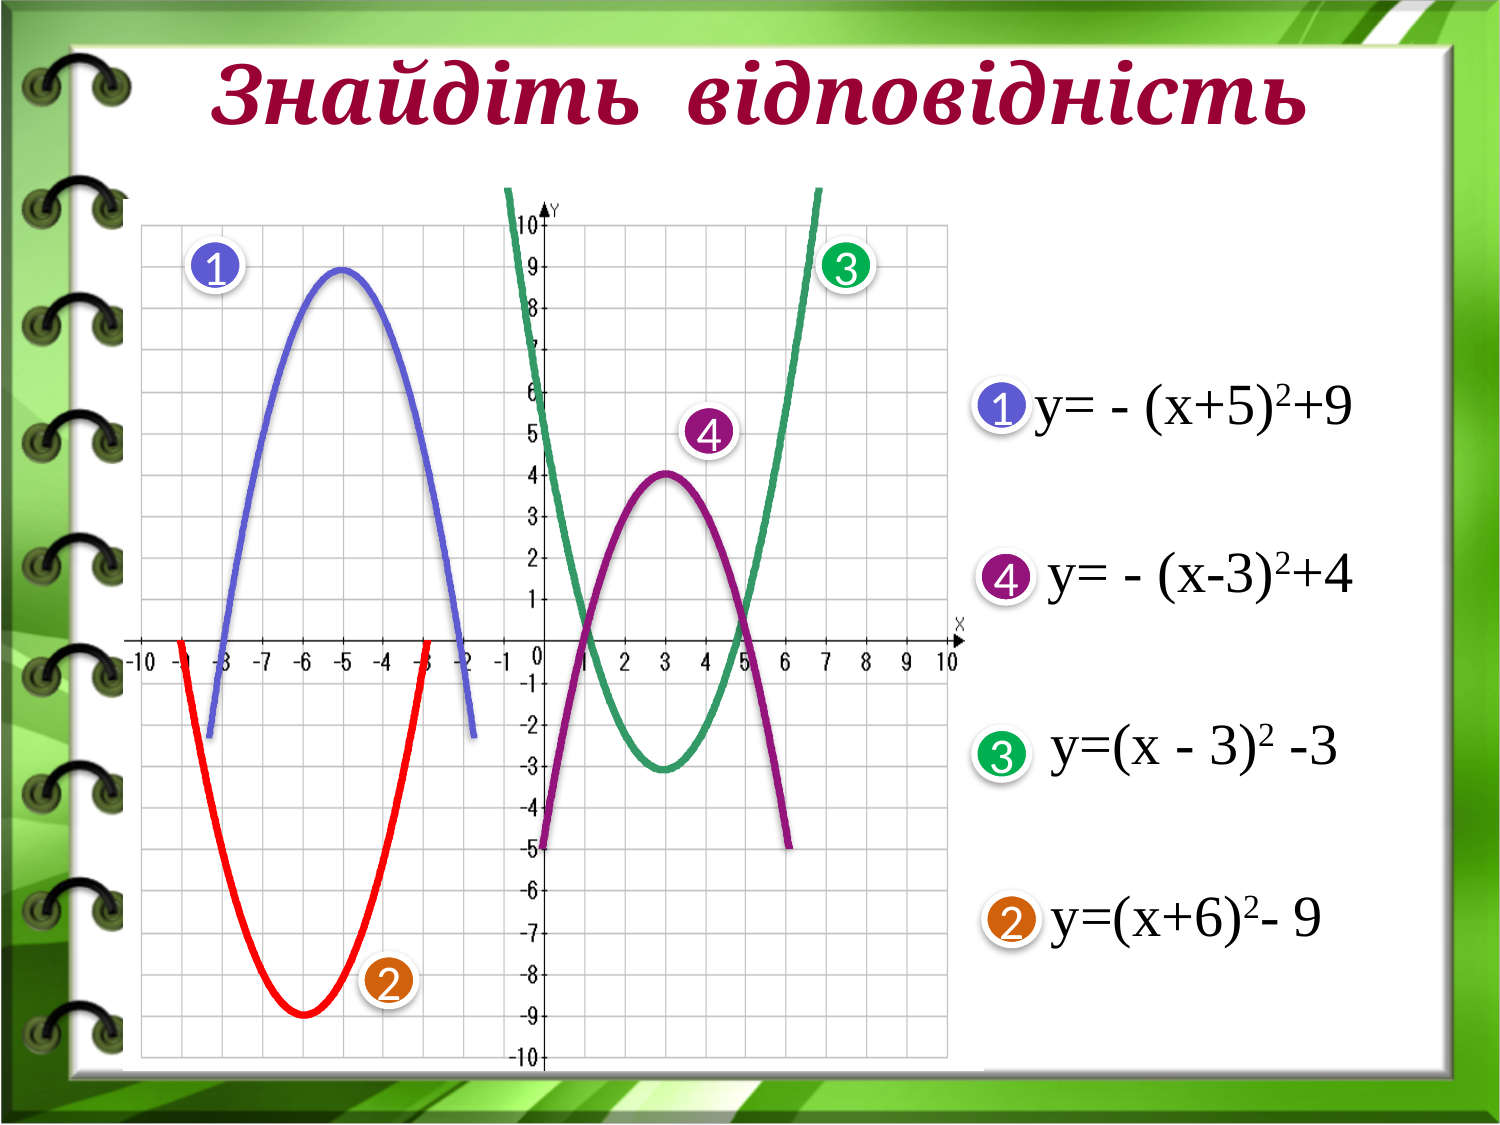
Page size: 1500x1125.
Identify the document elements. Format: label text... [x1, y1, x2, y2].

text_box у= - (х+5)2+9 у= - (х-3)2+4 у=(х - 3)2 -3 у=(х+6)2- 9 [989, 314, 1400, 1044]
text_box 3 [989, 724, 1033, 783]
title Знайдіть відповідність [75, 33, 1425, 149]
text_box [123, 187, 984, 1071]
picture [0, 0, 1500, 1125]
text_box 1 [989, 375, 1033, 435]
text_box 4 [989, 547, 1037, 606]
text_box 2 [989, 890, 1043, 949]
